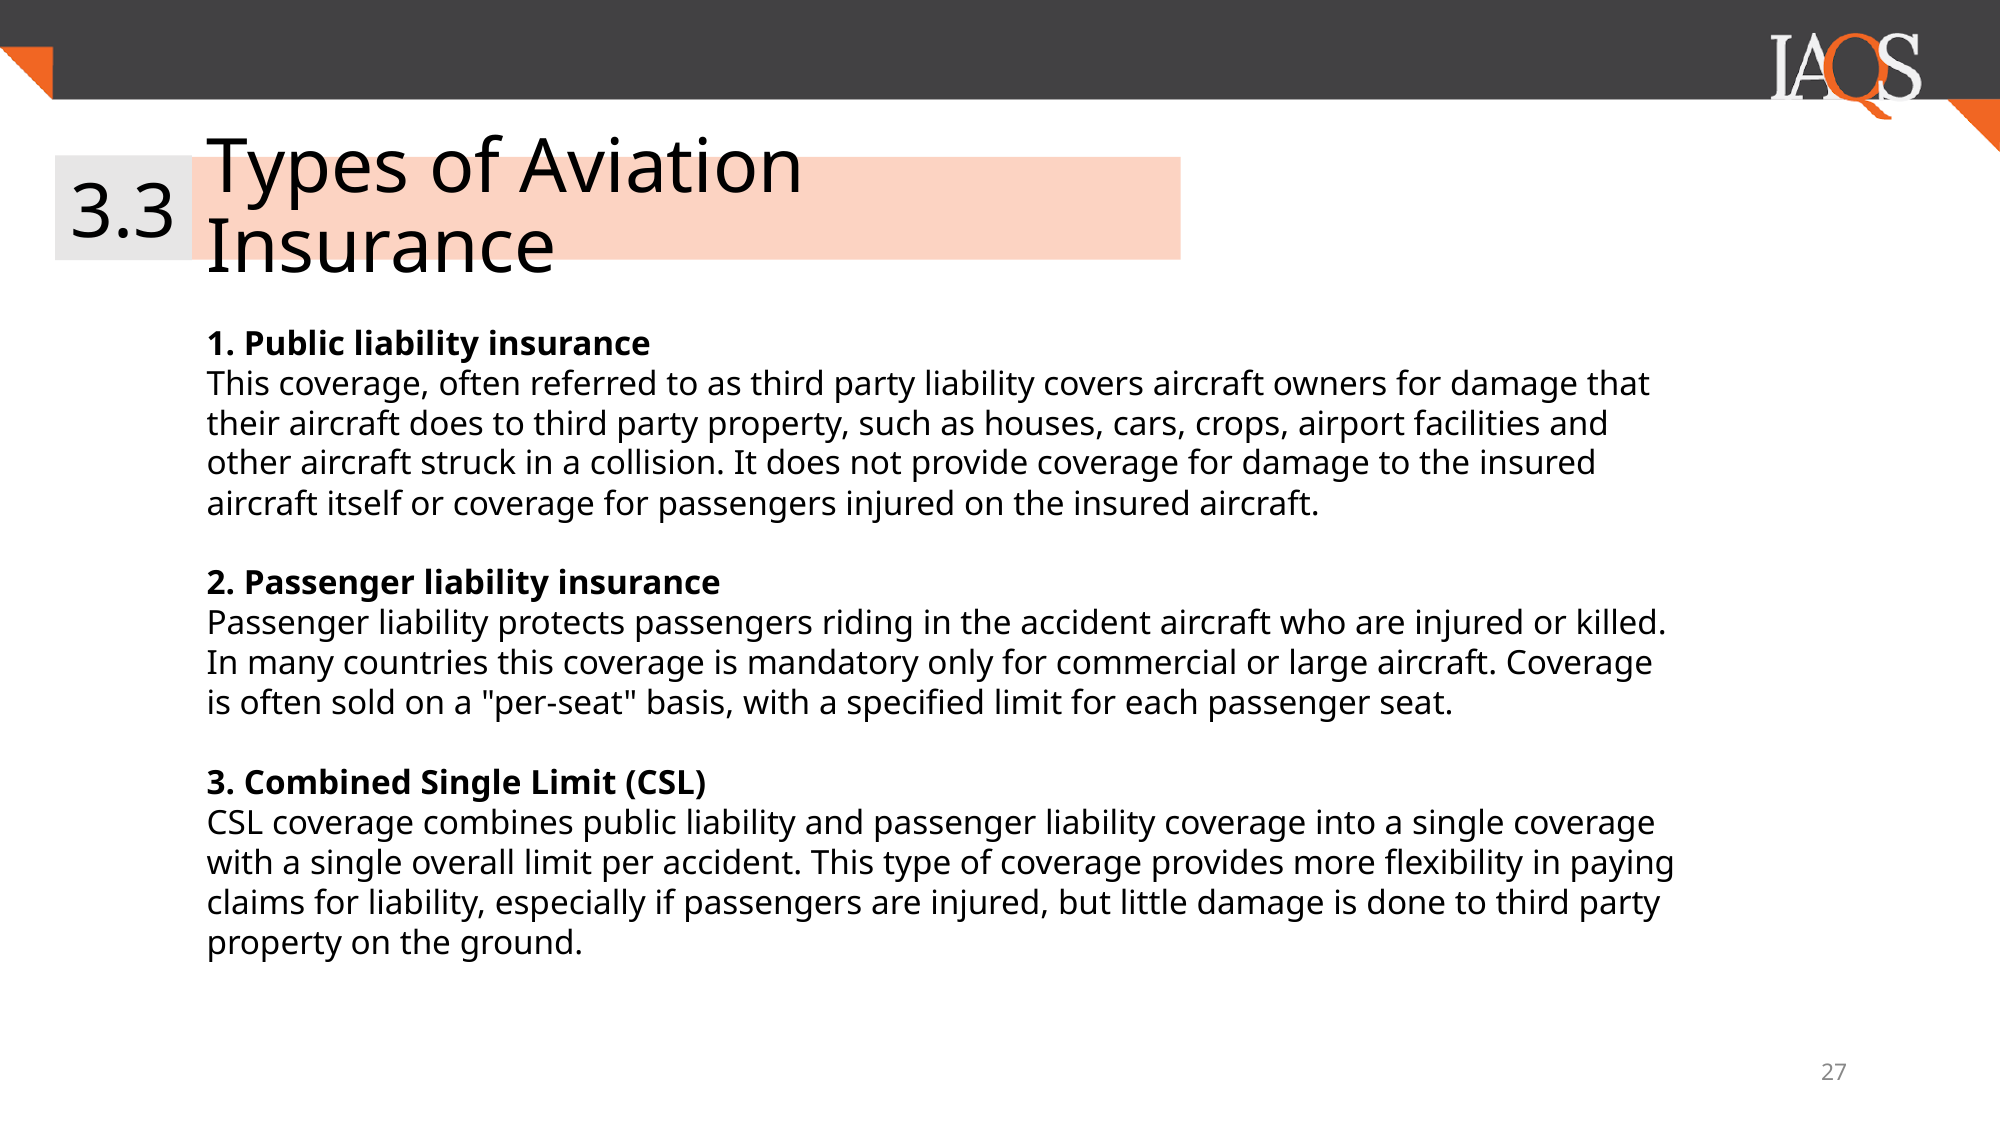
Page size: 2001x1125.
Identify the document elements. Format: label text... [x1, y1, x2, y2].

slide_number ‹#› [1412, 1042, 1863, 1103]
title Types of Aviation Insurance [192, 156, 1181, 260]
picture [0, 0, 2000, 152]
text_box 1. Public liability insurance This coverage, often referred to as third party liability covers aircraft owners for damage that their aircraft does to third party property, such as houses, cars, crops, airport facilities and other aircraft struck in a collision. It does not provide coverage for damage to the insured aircraft itself or coverage for passengers injured on the insured aircraft. 2. Passenger liability insurance Passenger liability protects passengers riding in the accident aircraft who are injured or killed. In many countries this coverage is mandatory only for commercial or large aircraft. Coverage is often sold on a "per-seat" basis, with a specified limit for each passenger seat. 3. Combined Single Limit (CSL) CSL coverage combines public liability and passenger liability coverage into a single coverage with a single overall limit per accident. This type of coverage provides more flexibility in paying claims for liability, especially if passengers are injured, but little damage is done to third party property on the ground. [191, 314, 1701, 969]
text_box 3.3 [55, 155, 192, 261]
